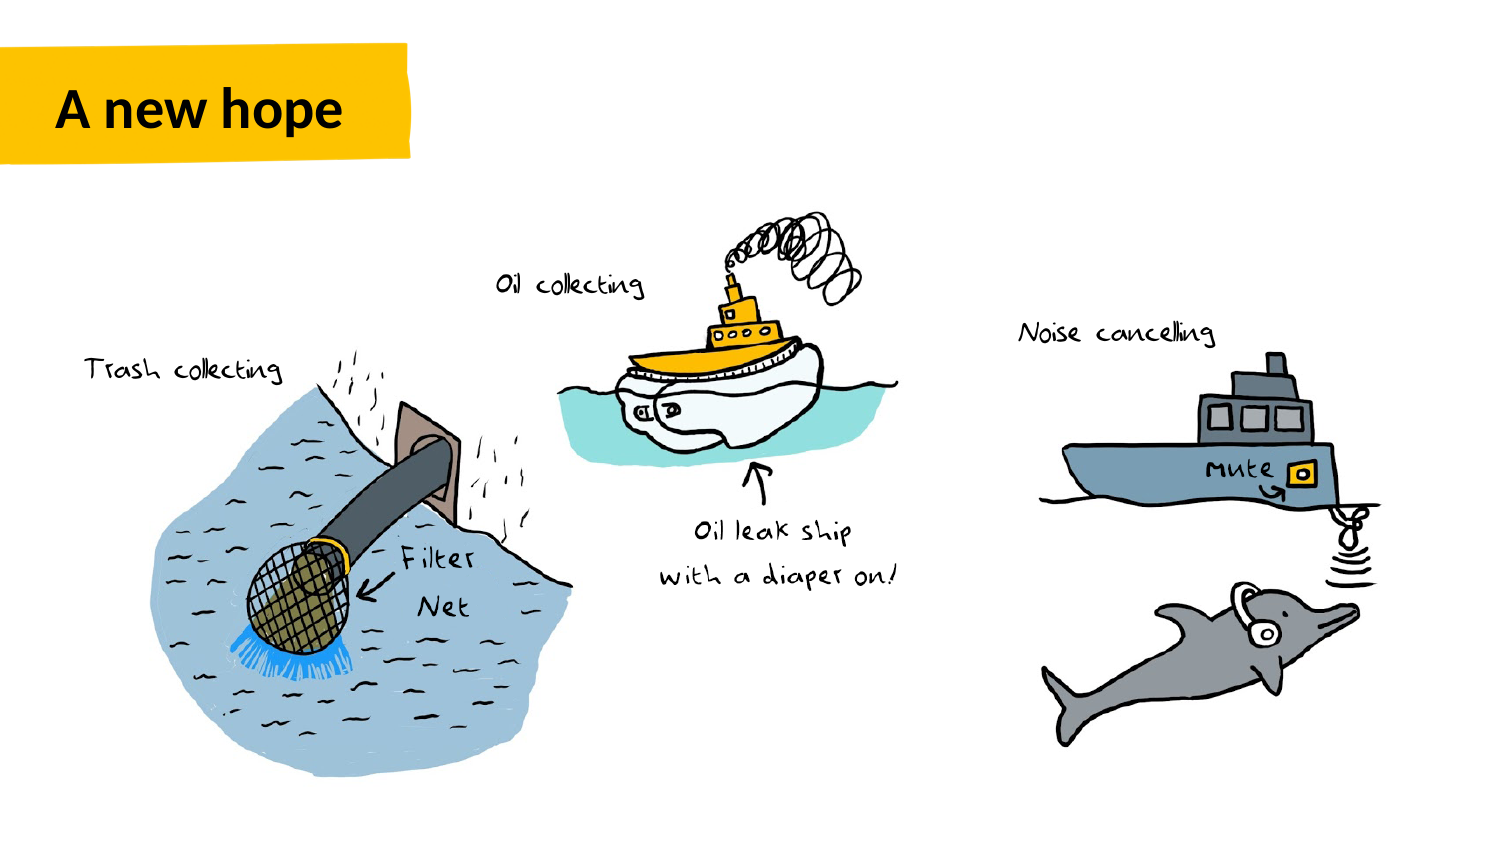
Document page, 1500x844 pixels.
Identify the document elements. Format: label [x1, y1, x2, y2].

picture [0, 38, 1450, 814]
